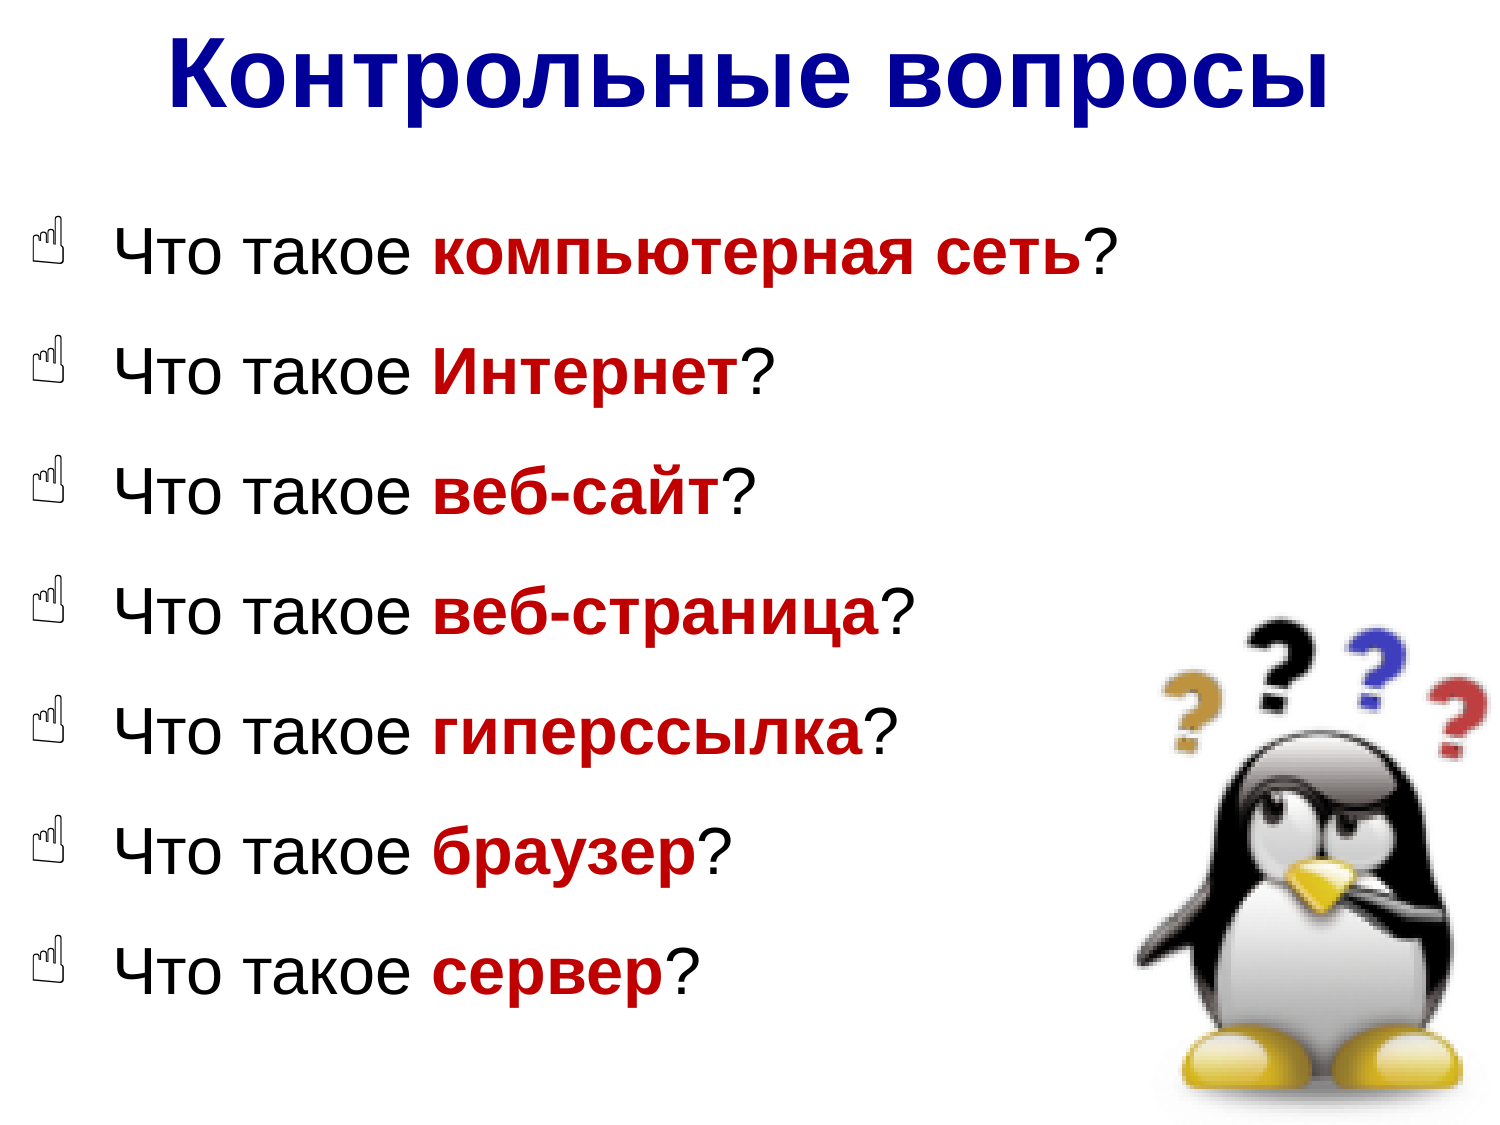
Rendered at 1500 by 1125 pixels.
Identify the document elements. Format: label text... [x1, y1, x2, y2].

picture [1055, 608, 1500, 1125]
text_box Контрольные вопросы [0, 0, 1500, 138]
text_box Что такое компьютерная сеть? Что такое Интернет? Что такое веб-сайт? Что такое веб-страница? Что такое гиперссылка? Что такое браузер? Что такое сервер? [13, 160, 1479, 1012]
